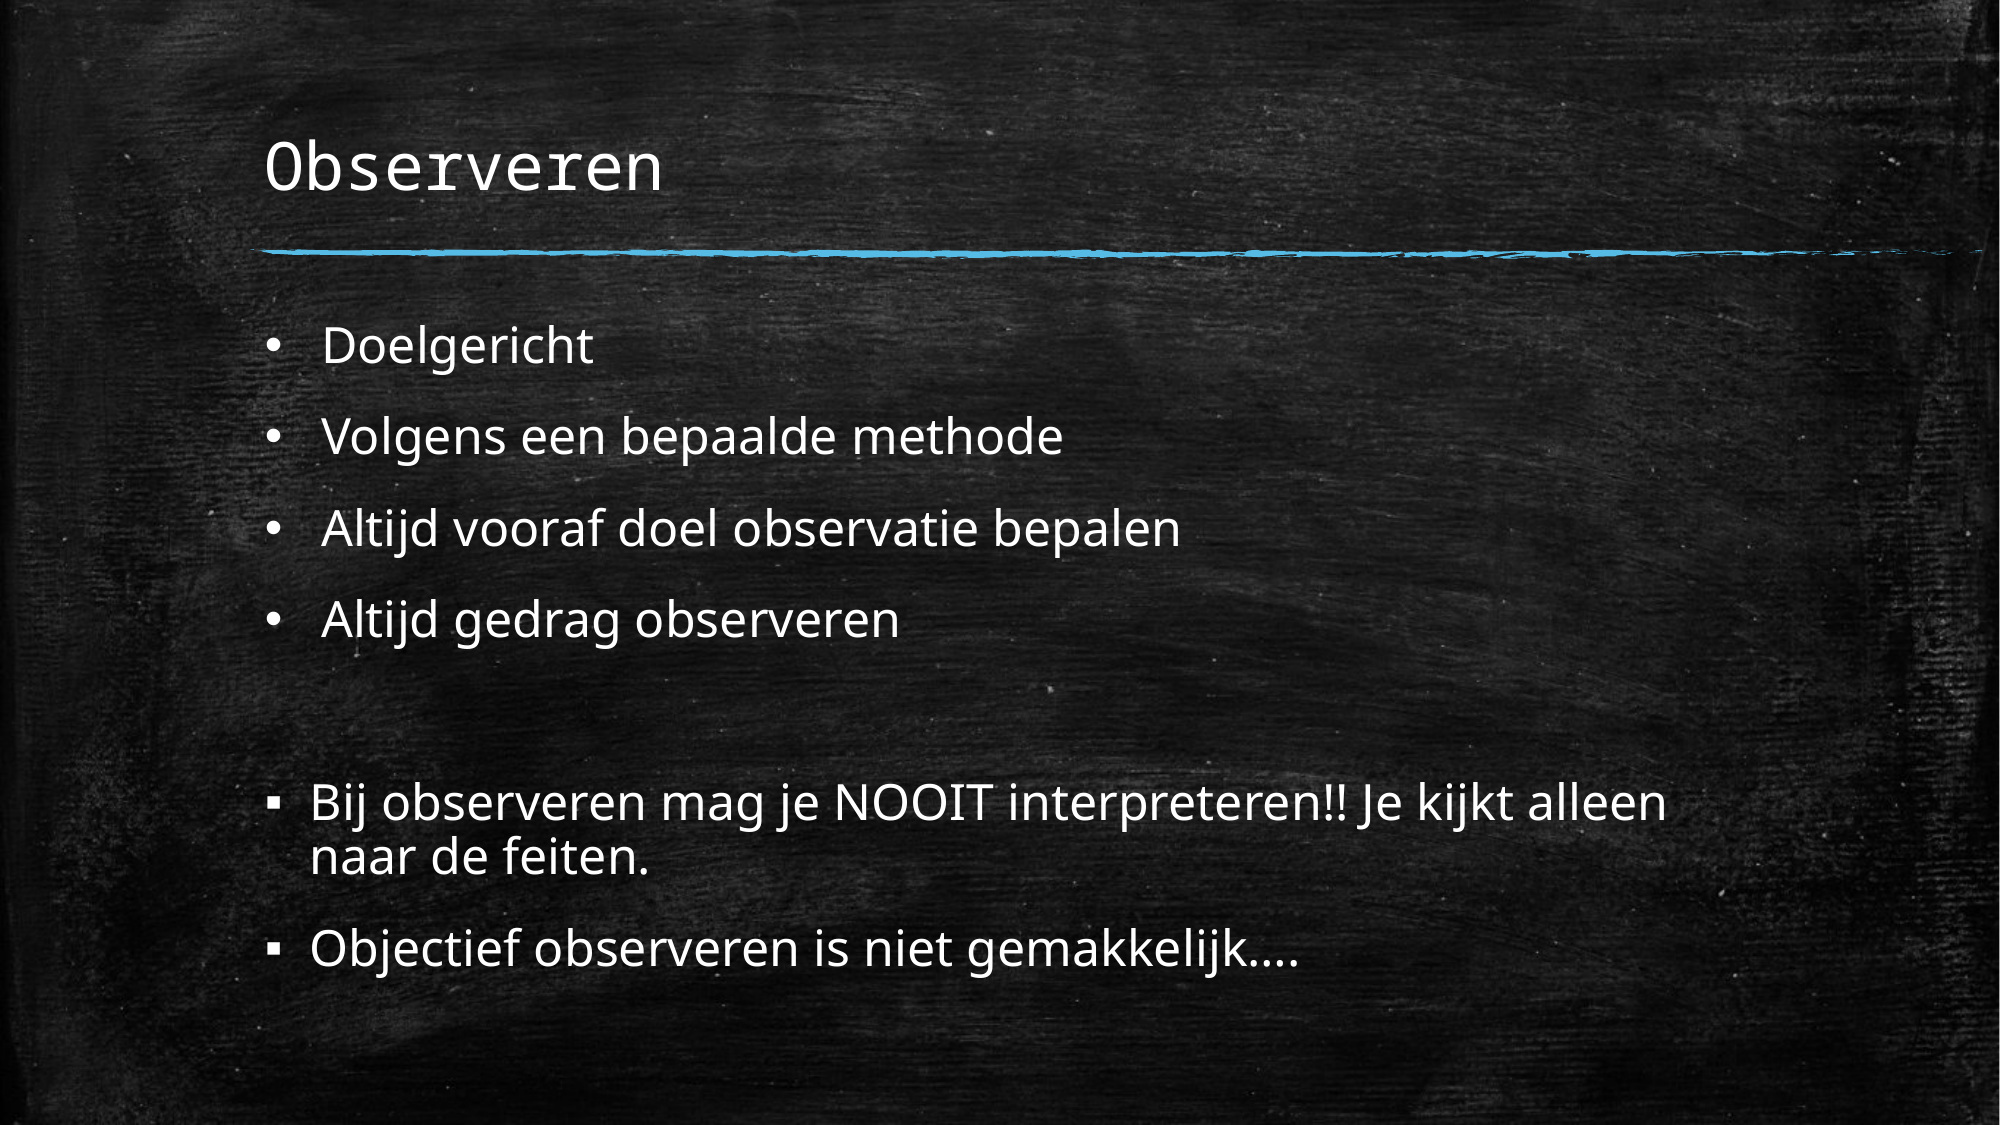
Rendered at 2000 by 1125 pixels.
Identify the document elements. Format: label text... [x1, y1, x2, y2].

list Doelgericht Volgens een bepaalde methode Altijd vooraf doel observatie bepalen Altijd gedrag observeren Bij observeren mag je NOOIT interpreteren!! Je kijkt alleen naar de feiten. Objectief observeren is niet gemakkelijk…. [249, 312, 1750, 1013]
title Observeren [249, 45, 1750, 213]
